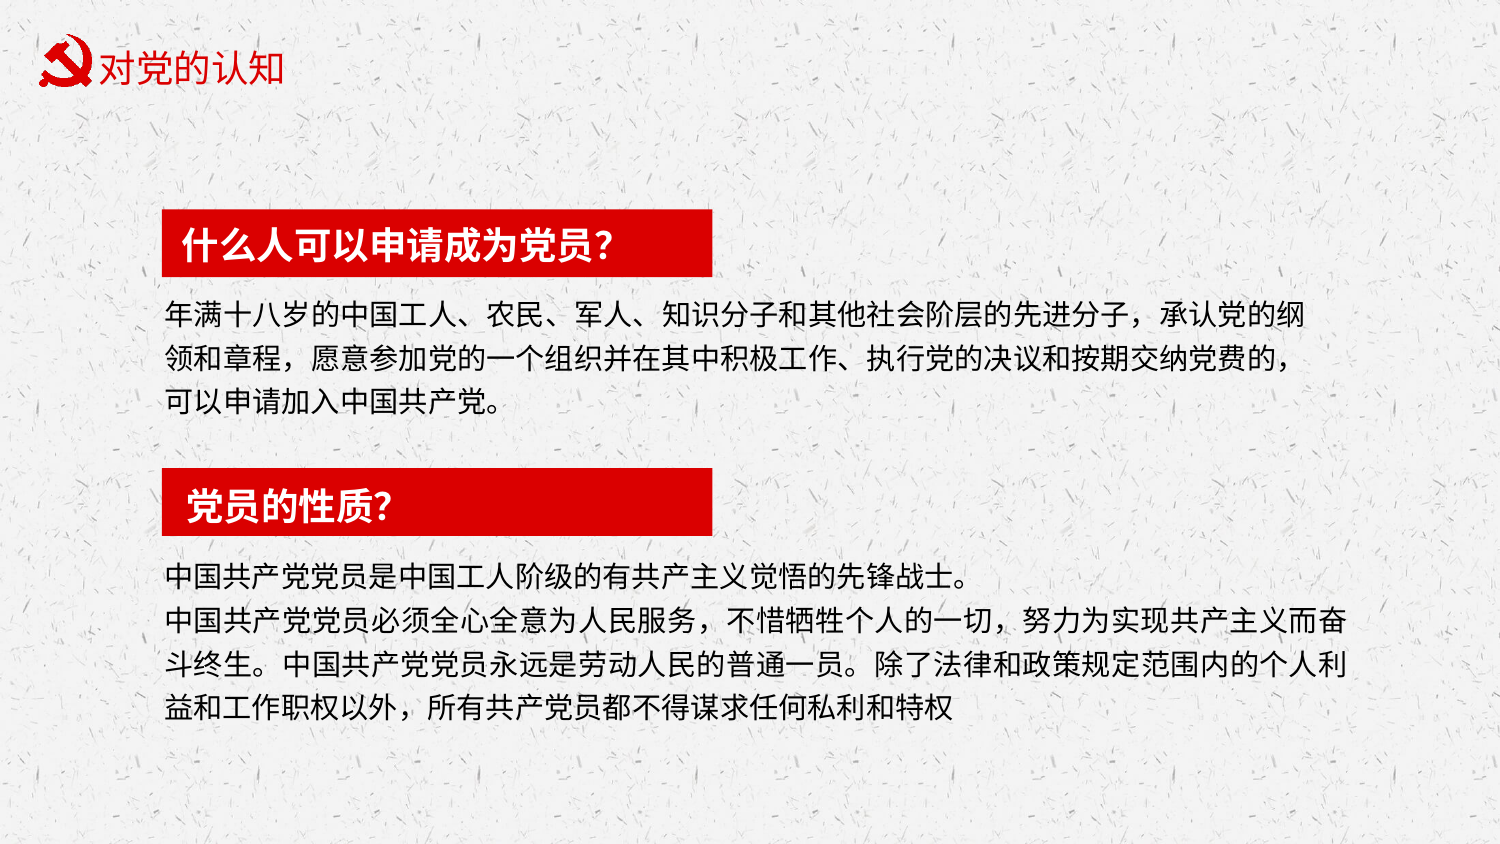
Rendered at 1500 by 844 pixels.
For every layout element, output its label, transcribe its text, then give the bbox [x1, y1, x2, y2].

text_box 年满十八岁的中国工人、农民、军人、知识分子和其他社会阶层的先进分子，承认党的纲领和章程，愿意参加党的一个组织并在其中积极工作、执行党的决议和按期交纳党费的，可以申请加入中国共产党。 [149, 280, 1338, 426]
text_box [161, 468, 713, 536]
picture [0, 0, 1500, 844]
text_box 中国共产党党员是中国工人阶级的有共产主义觉悟的先锋战士。 中国共产党党员必须全心全意为人民服务，不惜牺牲个人的一切，努力为实现共产主义而奋斗终生。中国共产党党员永远是劳动人民的普通一员。除了法律和政策规定范围内的个人利益和工作职权以外，所有共产党员都不得谋求任何私利和特权 [149, 542, 1363, 732]
text_box [161, 209, 713, 278]
text_box 党员的性质？ [171, 475, 426, 536]
text_box 什么人可以申请成为党员？ [167, 214, 647, 275]
